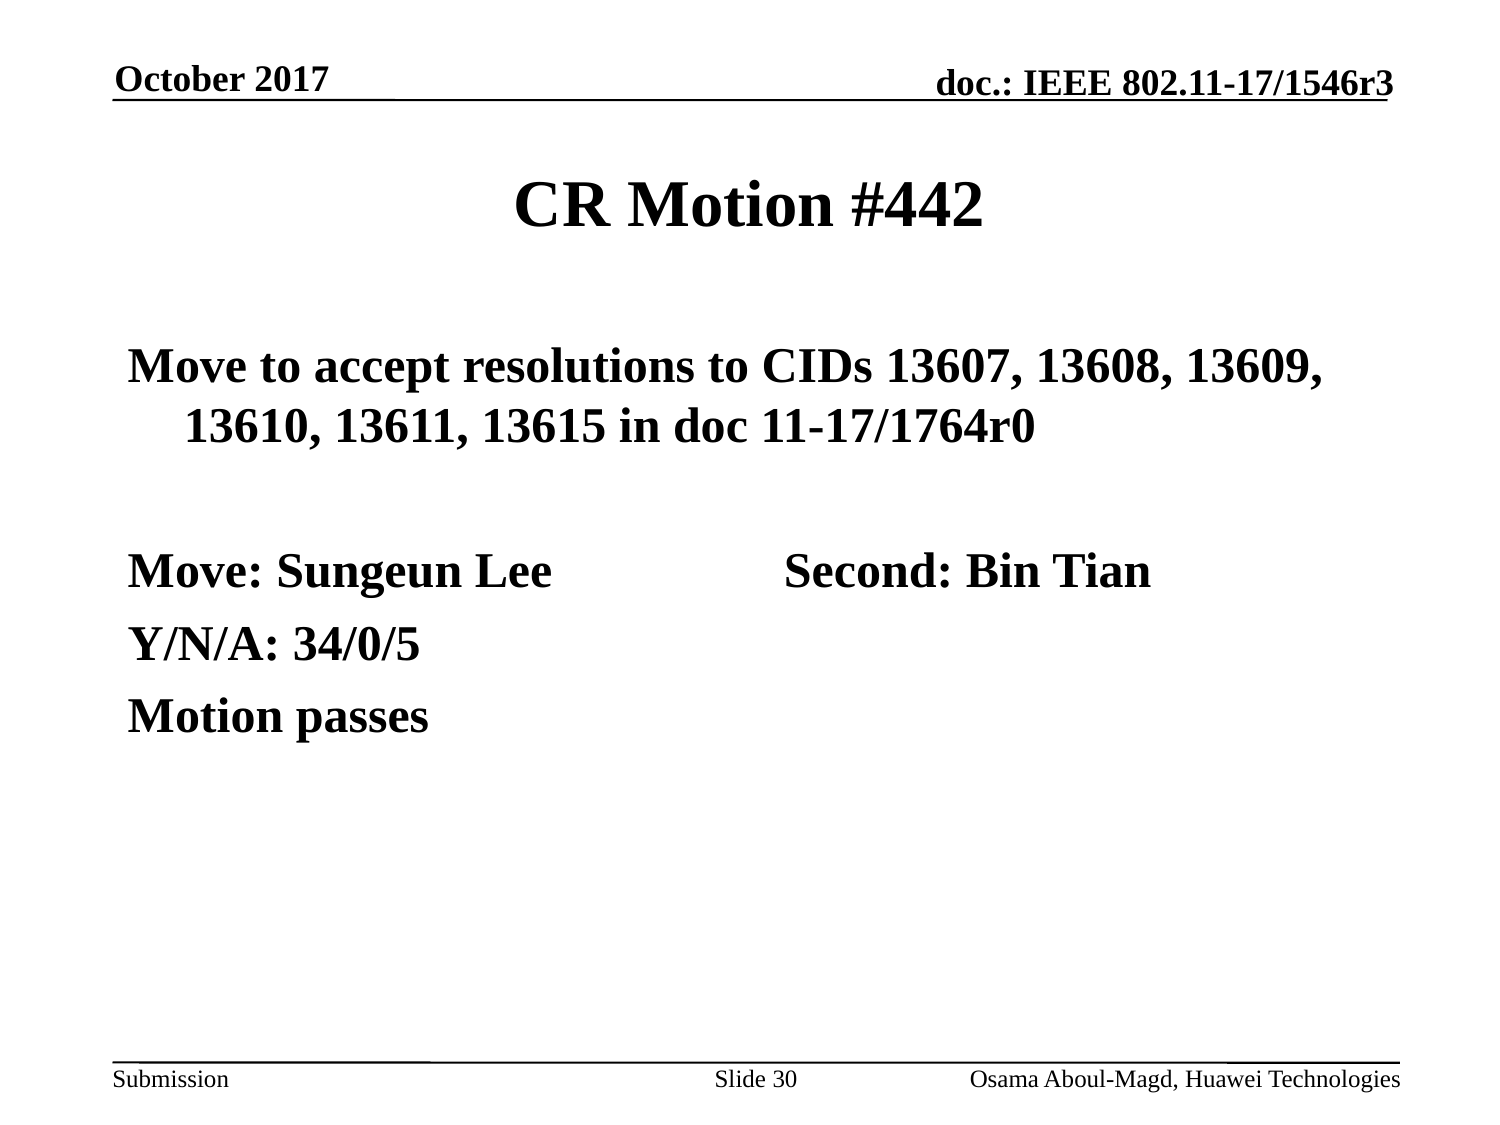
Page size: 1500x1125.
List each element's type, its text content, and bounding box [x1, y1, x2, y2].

list Move to accept resolutions to CIDs 13607, 13608, 13609, 13610, 13611, 13615 in doc 11-17/1764r0 Move: Sungeun Lee Second: Bin Tian Y/N/A: 34/0/5 Motion passes [112, 324, 1388, 1000]
title CR Motion #442 [112, 112, 1388, 288]
slide_number Slide 30 [712, 1061, 800, 1123]
footer Osama Aboul-Magd, Huawei Technologies [878, 1061, 1402, 1093]
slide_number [114, 54, 423, 100]
